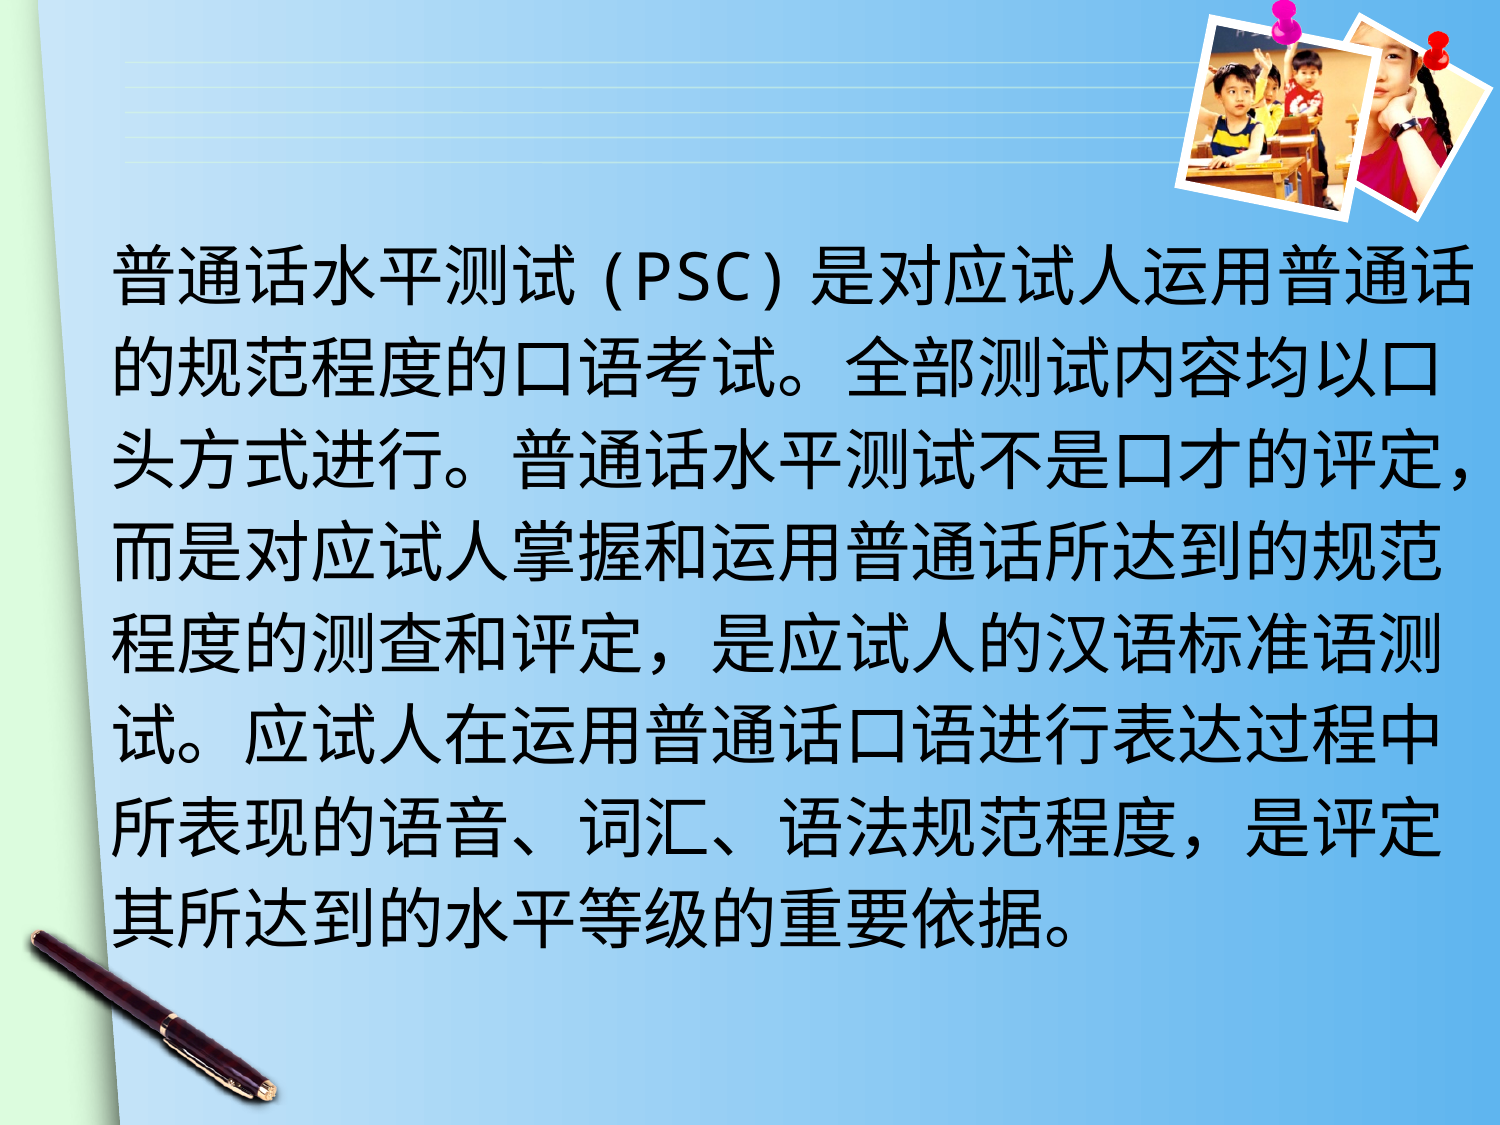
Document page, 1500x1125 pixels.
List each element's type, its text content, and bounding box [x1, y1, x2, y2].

text_box 普通话水平测试(PSC)是对应试人运用普通话的规范程度的口语考试。全部测试内容均以口头方式进行。普通话水平测试不是口才的评定，而是对应试人掌握和运用普通话所达到的规范程度的测查和评定，是应试人的汉语标准语测试。应试人在运用普通话口语进行表达过程中所表现的语音、词汇、语法规范程度，是评定其所达到的水平等级的重要依据。 [95, 214, 1495, 965]
picture [1186, 0, 1371, 211]
picture [0, 0, 288, 1125]
picture [1351, 22, 1484, 212]
